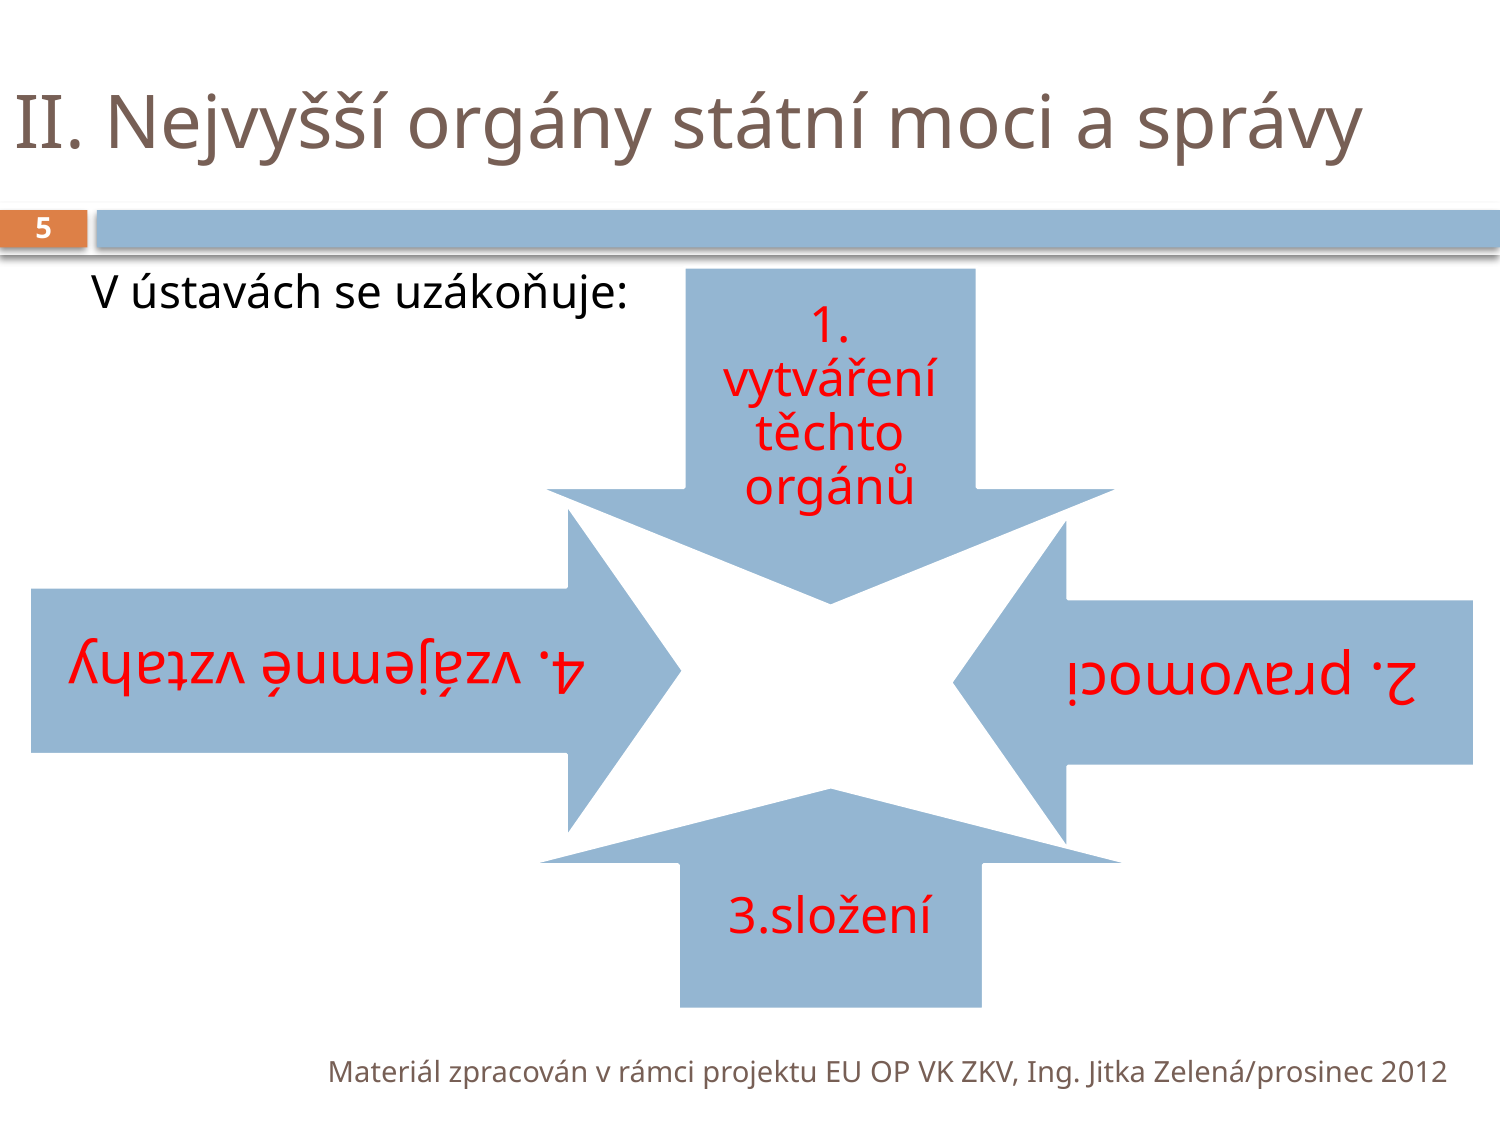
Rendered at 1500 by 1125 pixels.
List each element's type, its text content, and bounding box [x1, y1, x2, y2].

title II. Nejvyšší orgány státní moci a správy [0, 37, 1500, 200]
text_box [0, 207, 1500, 1048]
footer Materiál zpracován v rámci projektu EU OP VK ZKV, Ing. Jitka Zelená/prosinec 2012 [312, 1059, 1500, 1125]
